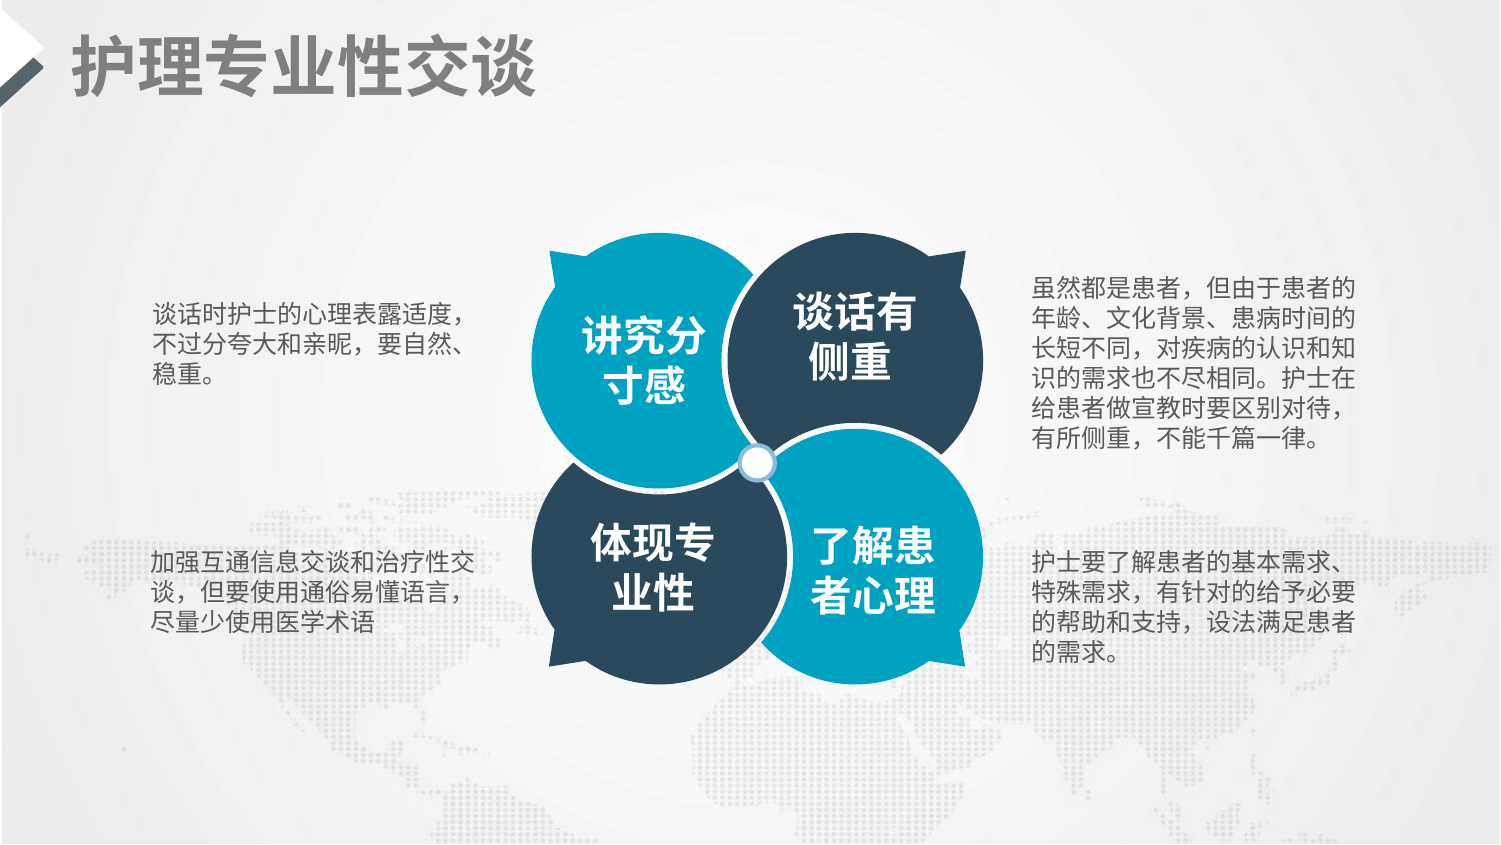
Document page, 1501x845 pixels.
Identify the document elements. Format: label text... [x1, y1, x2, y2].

text_box 护士要了解患者的基本需求、特殊需求，有针对的给予必要的帮助和支持，设法满足患者的需求。 [1031, 516, 1358, 667]
text_box 虽然都是患者，但由于患者的年龄、文化背景、患病时间的长短不同，对疾病的认识和知识的需求也不尽相同。护士在给患者做宣教时要区别对待，有所侧重，不能千篇一律。 [1031, 272, 1358, 453]
text_box 谈话时护士的心理表露适度，不过分夸大和亲昵，要自然、稳重。 [152, 268, 479, 389]
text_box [531, 232, 984, 685]
text_box 加强互通信息交谈和治疗性交谈，但要使用通俗易懂语言，尽量少使用医学术语 [150, 516, 476, 637]
text_box [0, 7, 44, 88]
text_box [0, 58, 44, 108]
text_box 护理专业性交谈 [59, 19, 728, 111]
picture [1, 0, 1501, 844]
